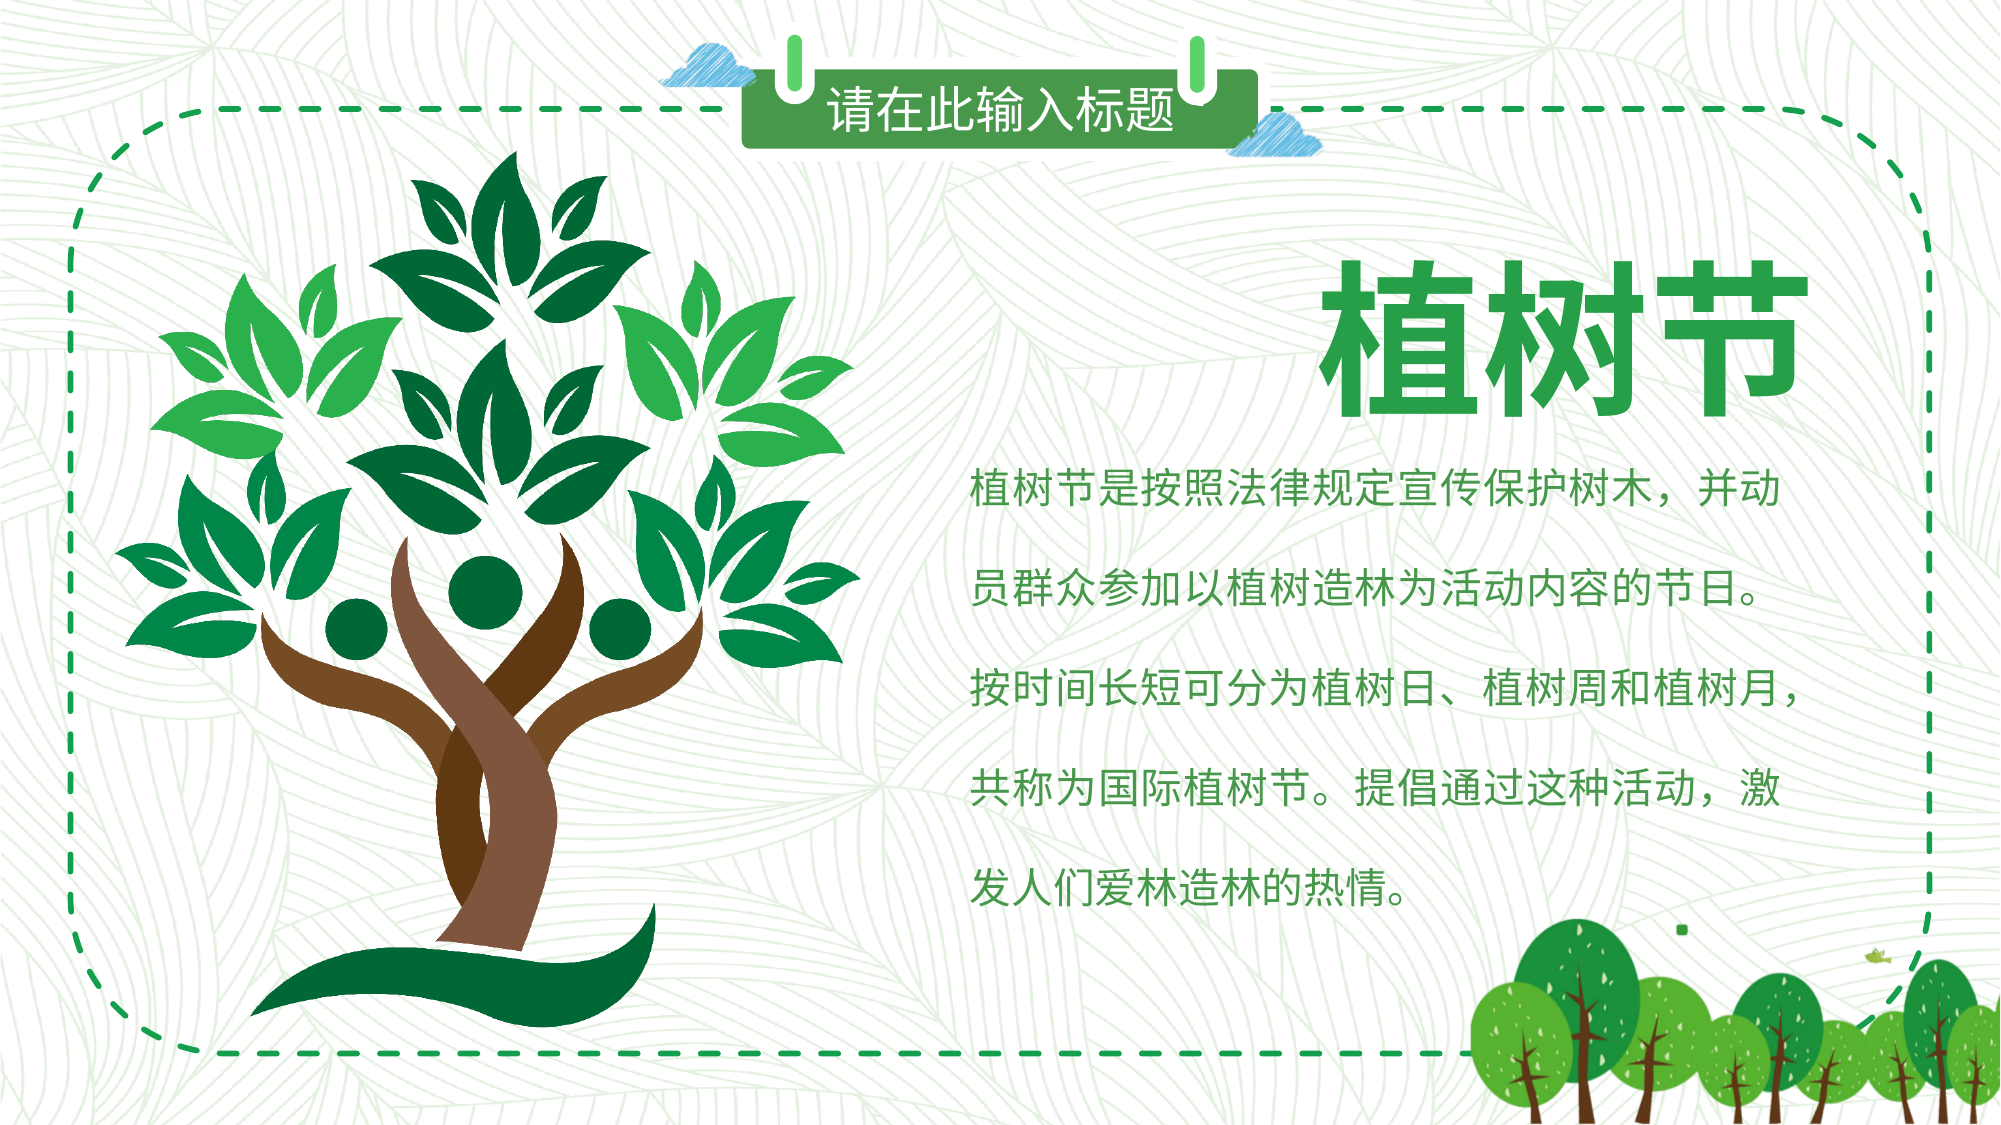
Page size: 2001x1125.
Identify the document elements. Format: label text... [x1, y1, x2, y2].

text_box 植树节 [1248, 228, 1884, 443]
text_box 植树节是按照法律规定宣传保护树木，并动员群众参加以植树造林为活动内容的节日。按时间长短可分为植树日、植树周和植树月，共称为国际植树节。提倡通过这种活动，激发人们爱林造林的热情。 [954, 404, 1797, 920]
picture [3, 1, 2001, 1125]
